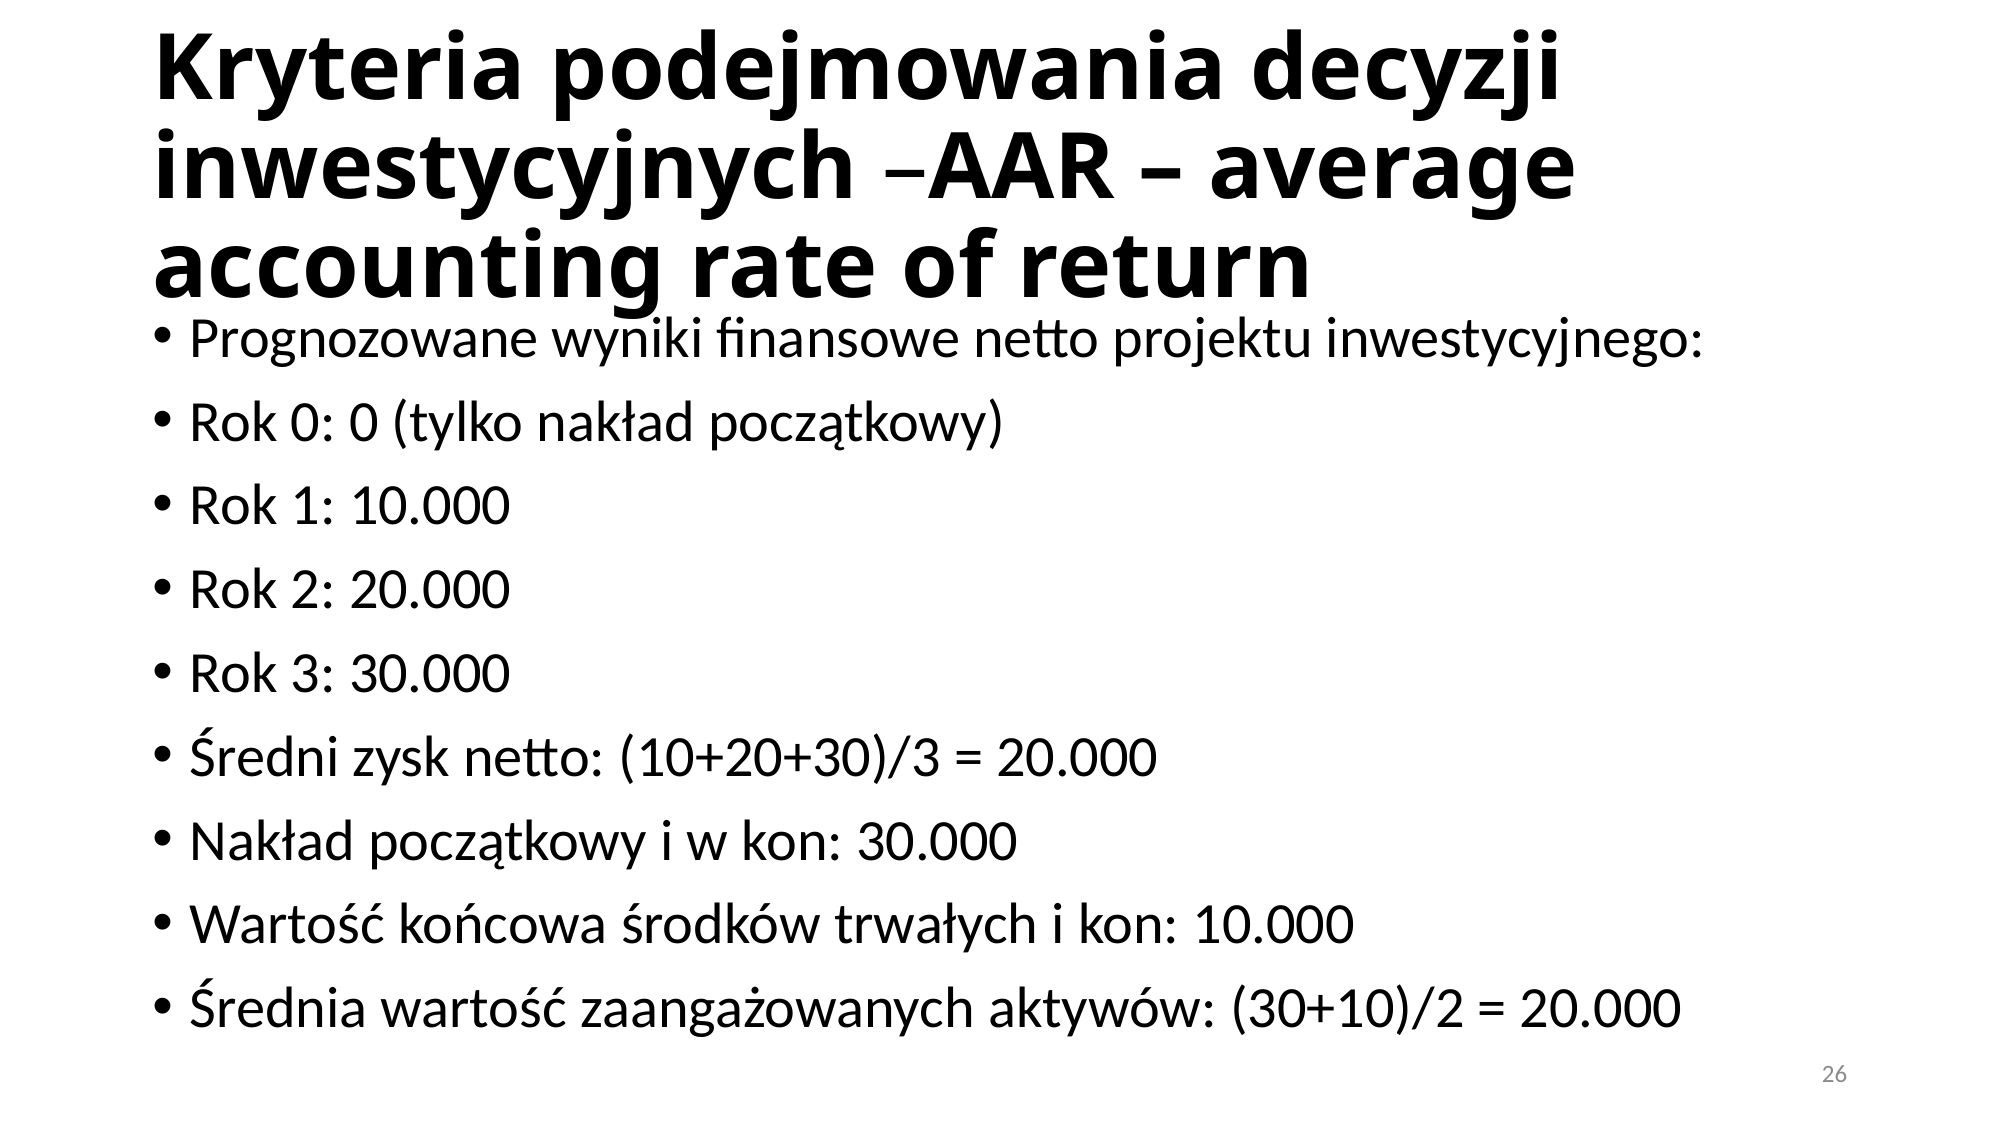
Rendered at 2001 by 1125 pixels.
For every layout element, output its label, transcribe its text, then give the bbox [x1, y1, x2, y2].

slide_number 26 [1412, 1042, 1863, 1103]
list Prognozowane wyniki finansowe netto projektu inwestycyjnego: Rok 0: 0 (tylko nakład początkowy) Rok 1: 10.000 Rok 2: 20.000 Rok 3: 30.000 Średni zysk netto: (10+20+30)/3 = 20.000 Nakład początkowy i w kon: 30.000 Wartość końcowa środków trwałych i kon: 10.000 Średnia wartość zaangażowanych aktywów: (30+10)/2 = 20.000 [137, 299, 1863, 1088]
title Kryteria podejmowania decyzji inwestycyjnych –AAR – average accounting rate of return [137, 59, 1863, 278]
